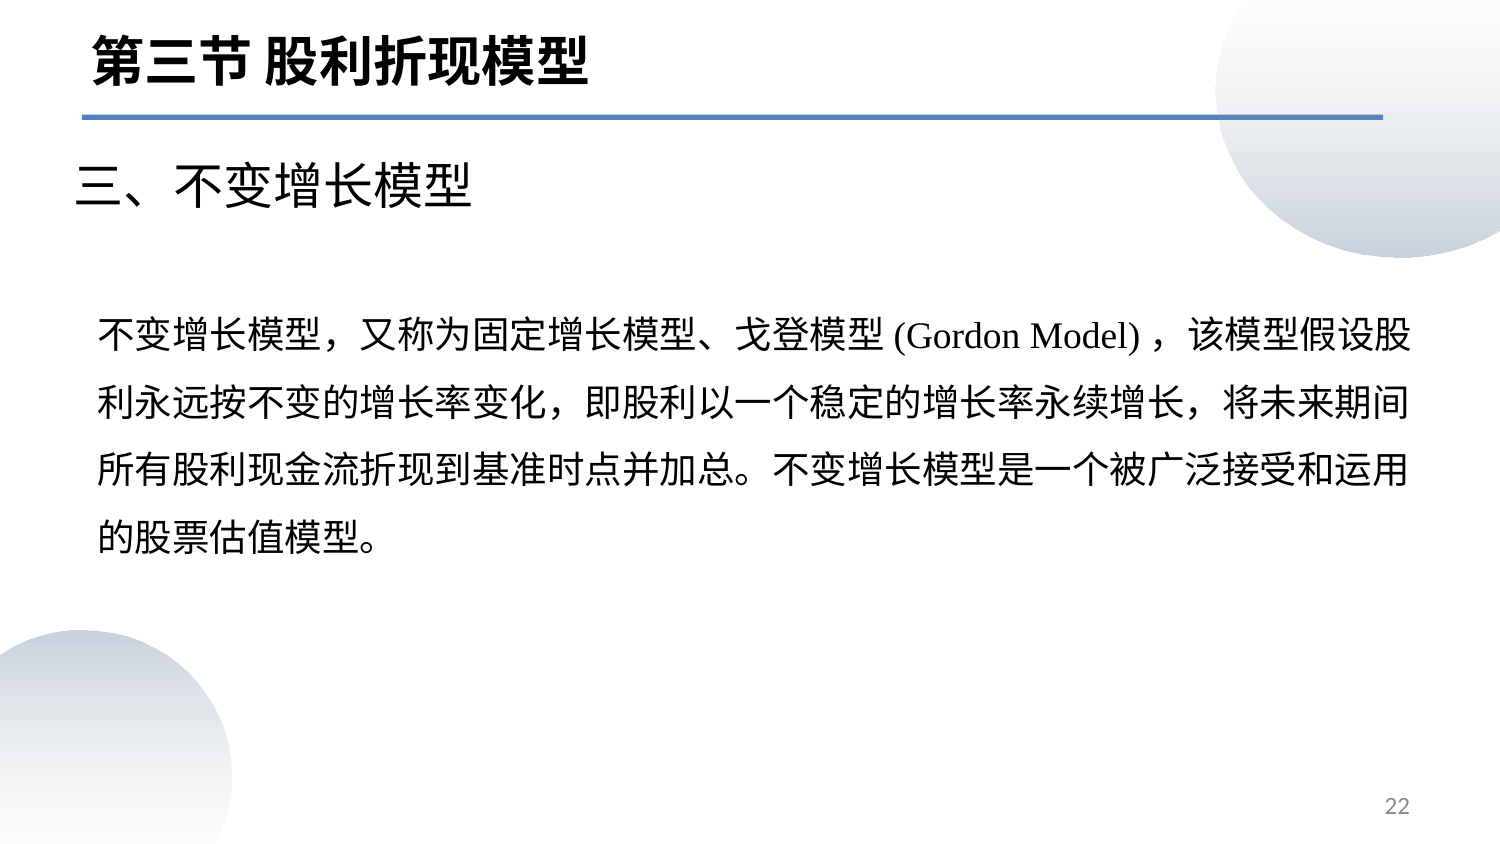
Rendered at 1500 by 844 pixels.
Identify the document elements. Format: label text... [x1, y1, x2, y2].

text_box 三、不变增长模型 [58, 117, 1256, 200]
text_box 第三节 股利折现模型 [74, 11, 1234, 107]
list 不变增长模型，又称为固定增长模型、戈登模型(Gordon Model)，该模型假设股利永远按不变的增长率变化，即股利以一个稳定的增长率永续增长，将未来期间所有股利现金流折现到基准时点并加总。不变增长模型是一个被广泛接受和运用的股票估值模型。 [82, 281, 1432, 600]
text_box [1213, 0, 1500, 260]
slide_number 22 [1074, 782, 1425, 827]
text_box [0, 627, 234, 844]
